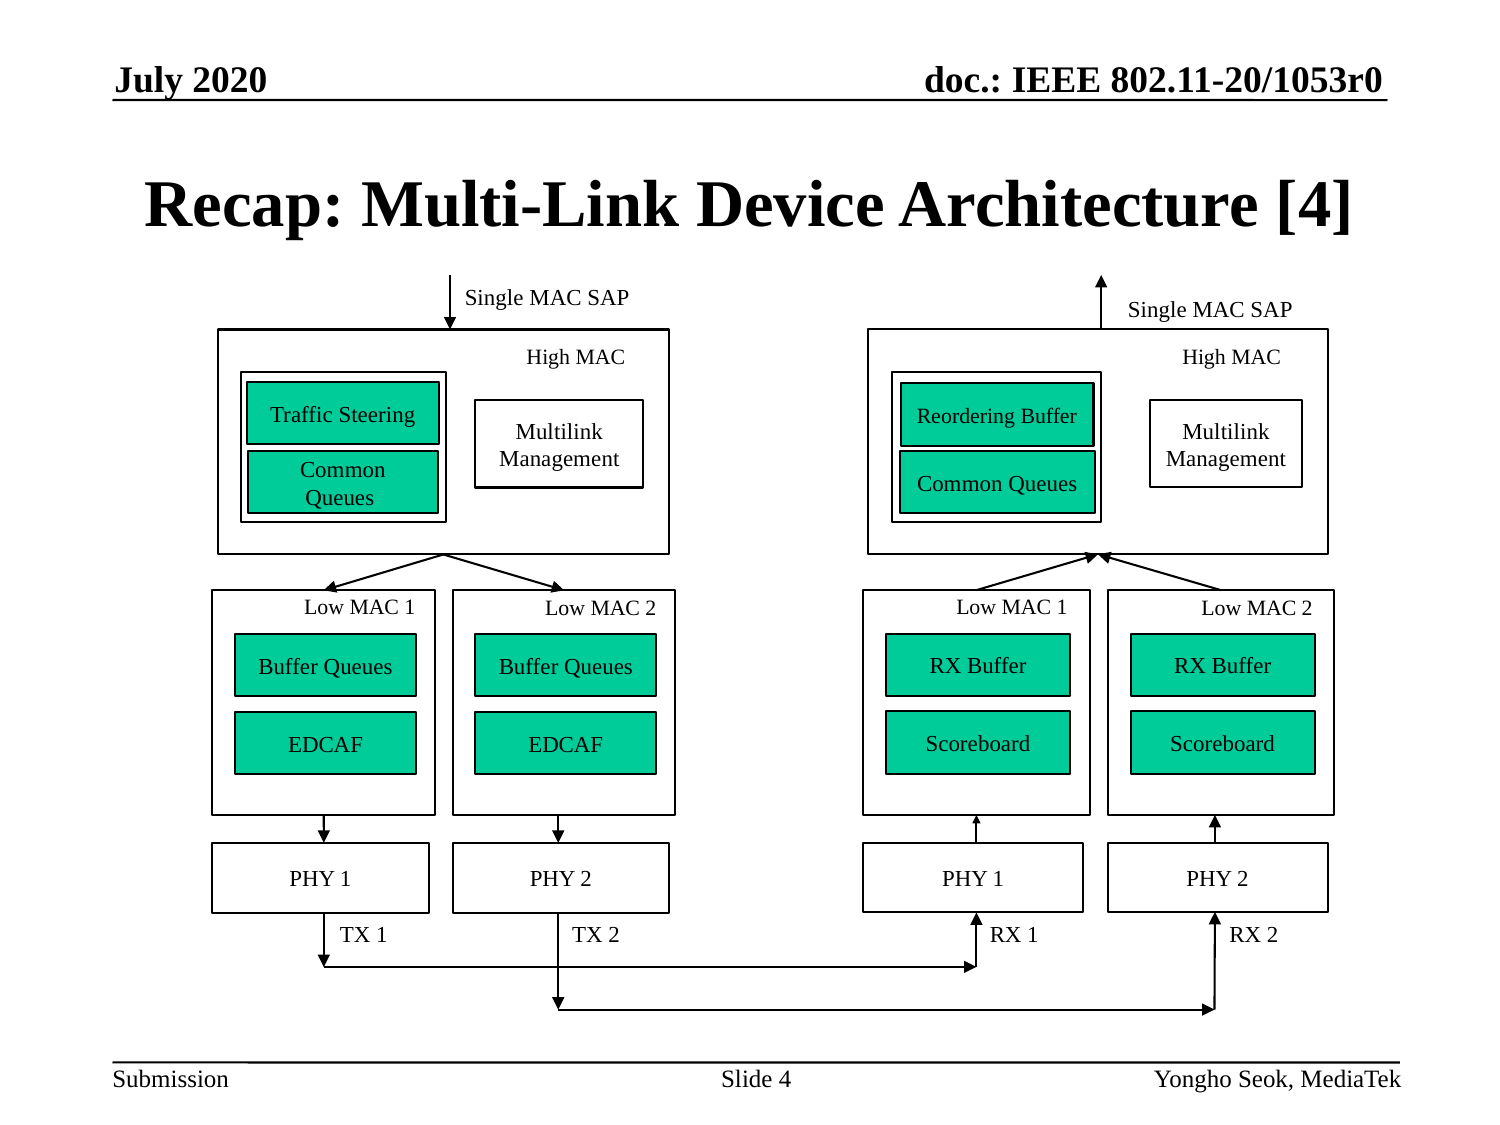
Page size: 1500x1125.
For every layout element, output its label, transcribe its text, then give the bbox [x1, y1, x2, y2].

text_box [443, 554, 565, 591]
text_box TX 1 [325, 912, 412, 955]
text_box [862, 274, 1338, 1010]
text_box Buffer Queues [475, 633, 657, 697]
footer Yongho Seok, MediaTek [1150, 1061, 1402, 1093]
text_box [217, 329, 669, 555]
text_box TX 2 [559, 912, 638, 955]
text_box Low MAC 2 [530, 586, 679, 627]
text_box Common Queues [248, 451, 438, 514]
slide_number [114, 54, 270, 101]
text_box Single MAC SAP [451, 275, 654, 318]
text_box Multilink Management [475, 400, 644, 488]
slide_number Slide 4 [712, 1061, 800, 1093]
text_box Buffer Queues [235, 633, 417, 697]
text_box PHY 2 [452, 842, 669, 913]
text_box Traffic Steering [247, 381, 439, 445]
text_box EDCAF [475, 711, 657, 774]
text_box [240, 371, 447, 522]
title Recap: Multi-Link Device Architecture [4] [0, 112, 1500, 288]
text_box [323, 554, 441, 591]
text_box EDCAF [235, 711, 417, 774]
text_box PHY 1 [212, 842, 429, 913]
text_box [212, 590, 436, 816]
text_box High MAC [511, 335, 660, 377]
text_box [452, 599, 676, 816]
text_box Low MAC 1 [289, 585, 438, 627]
